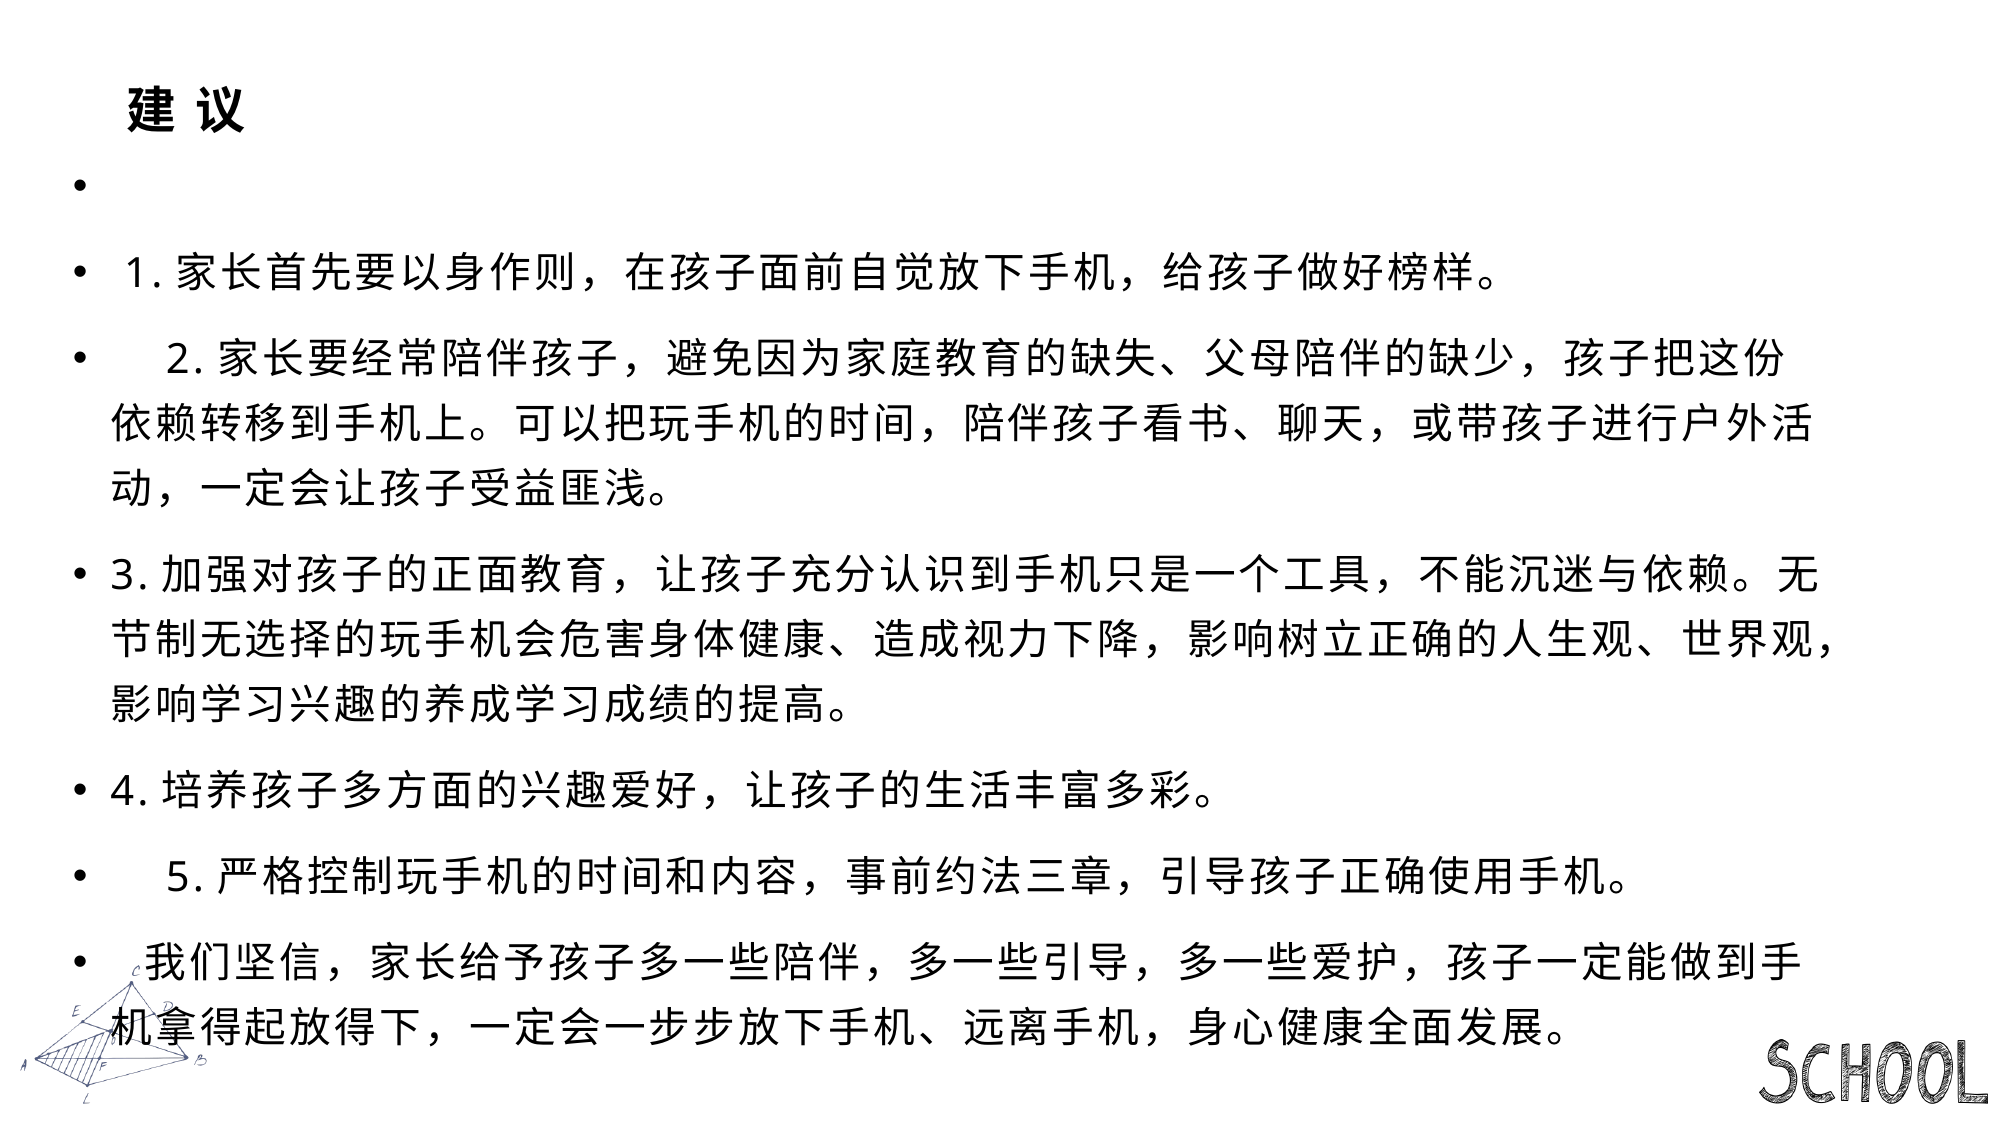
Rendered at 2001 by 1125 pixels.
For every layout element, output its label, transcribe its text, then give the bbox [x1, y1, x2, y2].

picture [20, 965, 56, 1104]
list 1.家长首先要以身作则，在孩子面前自觉放下手机，给孩子做好榜样。 2.家长要经常陪伴孩子，避免因为家庭教育的缺失、父母陪伴的缺少，孩子把这份依赖转移到手机上。可以把玩手机的时间，陪伴孩子看书、聊天，或带孩子进行户外活动，一定会让孩子受益匪浅。 3.加强对孩子的正面教育，让孩子充分认识到手机只是一个工具，不能沉迷与依赖。无节制无选择的玩手机会危害身体健康、造成视力下降，影响树立正确的人生观、世界观，影响学习兴趣的养成学习成绩的提高。 4.培养孩子多方面的兴趣爱好，让孩子的生活丰富多彩。 5.严格控制玩手机的时间和内容，事前约法三章，引导孩子正确使用手机。 我们坚信，家长给予孩子多一些陪伴，多一些引导，多一些爱护，孩子一定能做到手机拿得起放得下，一定会一步步放下手机、远离手机，身心健康全面发展。 [56, 145, 1837, 1111]
title 建 议 [109, 72, 1891, 146]
picture [1837, 1039, 1988, 1104]
